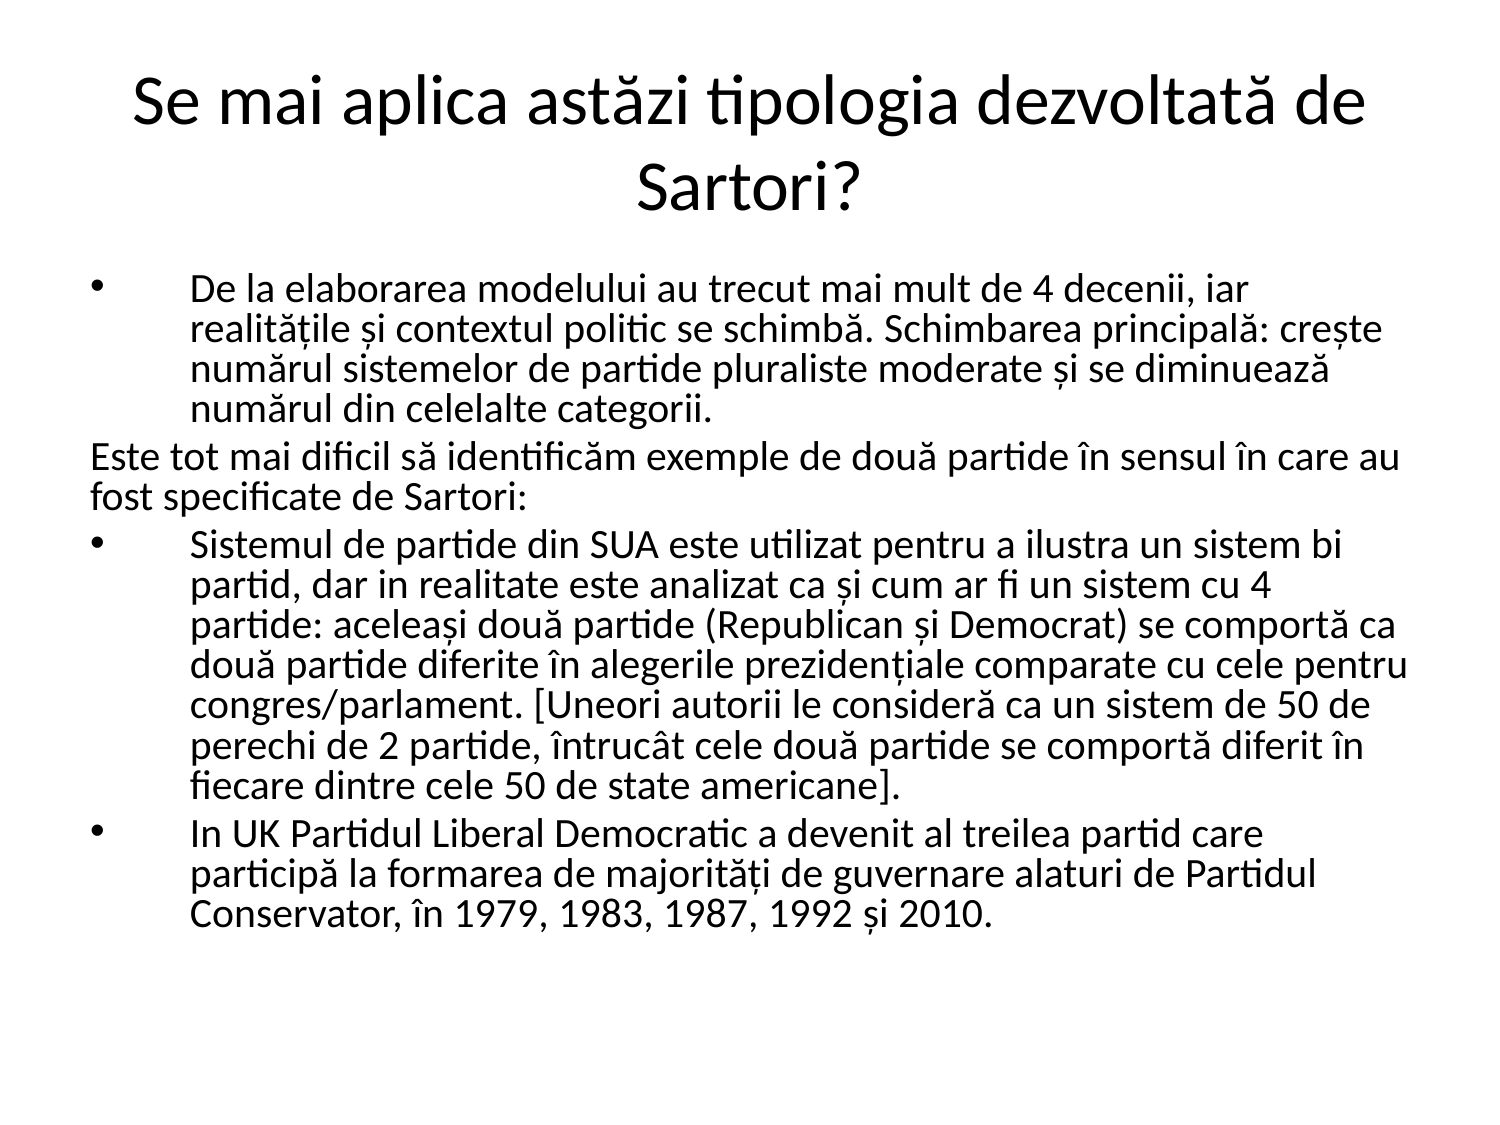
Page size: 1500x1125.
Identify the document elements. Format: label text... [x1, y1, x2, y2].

list De la elaborarea modelului au trecut mai mult de 4 decenii, iar realitățile și contextul politic se schimbă. Schimbarea principală: crește numărul sistemelor de partide pluraliste moderate și se diminuează numărul din celelalte categorii. Este tot mai dificil să identificăm exemple de două partide în sensul în care au fost specificate de Sartori: Sistemul de partide din SUA este utilizat pentru a ilustra un sistem bi partid, dar in realitate este analizat ca și cum ar fi un sistem cu 4 partide: aceleași două partide (Republican și Democrat) se comportă ca două partide diferite în alegerile prezidențiale comparate cu cele pentru congres/parlament. [Uneori autorii le consideră ca un sistem de 50 de perechi de 2 partide, întrucât cele două partide se comportă diferit în fiecare dintre cele 50 de state americane]. In UK Partidul Liberal Democratic a devenit al treilea partid care participă la formarea de majorități de guvernare alaturi de Partidul Conservator, în 1979, 1983, 1987, 1992 și 2010. [75, 262, 1425, 1005]
title Se mai aplica astăzi tipologia dezvoltată de Sartori? [75, 45, 1425, 233]
